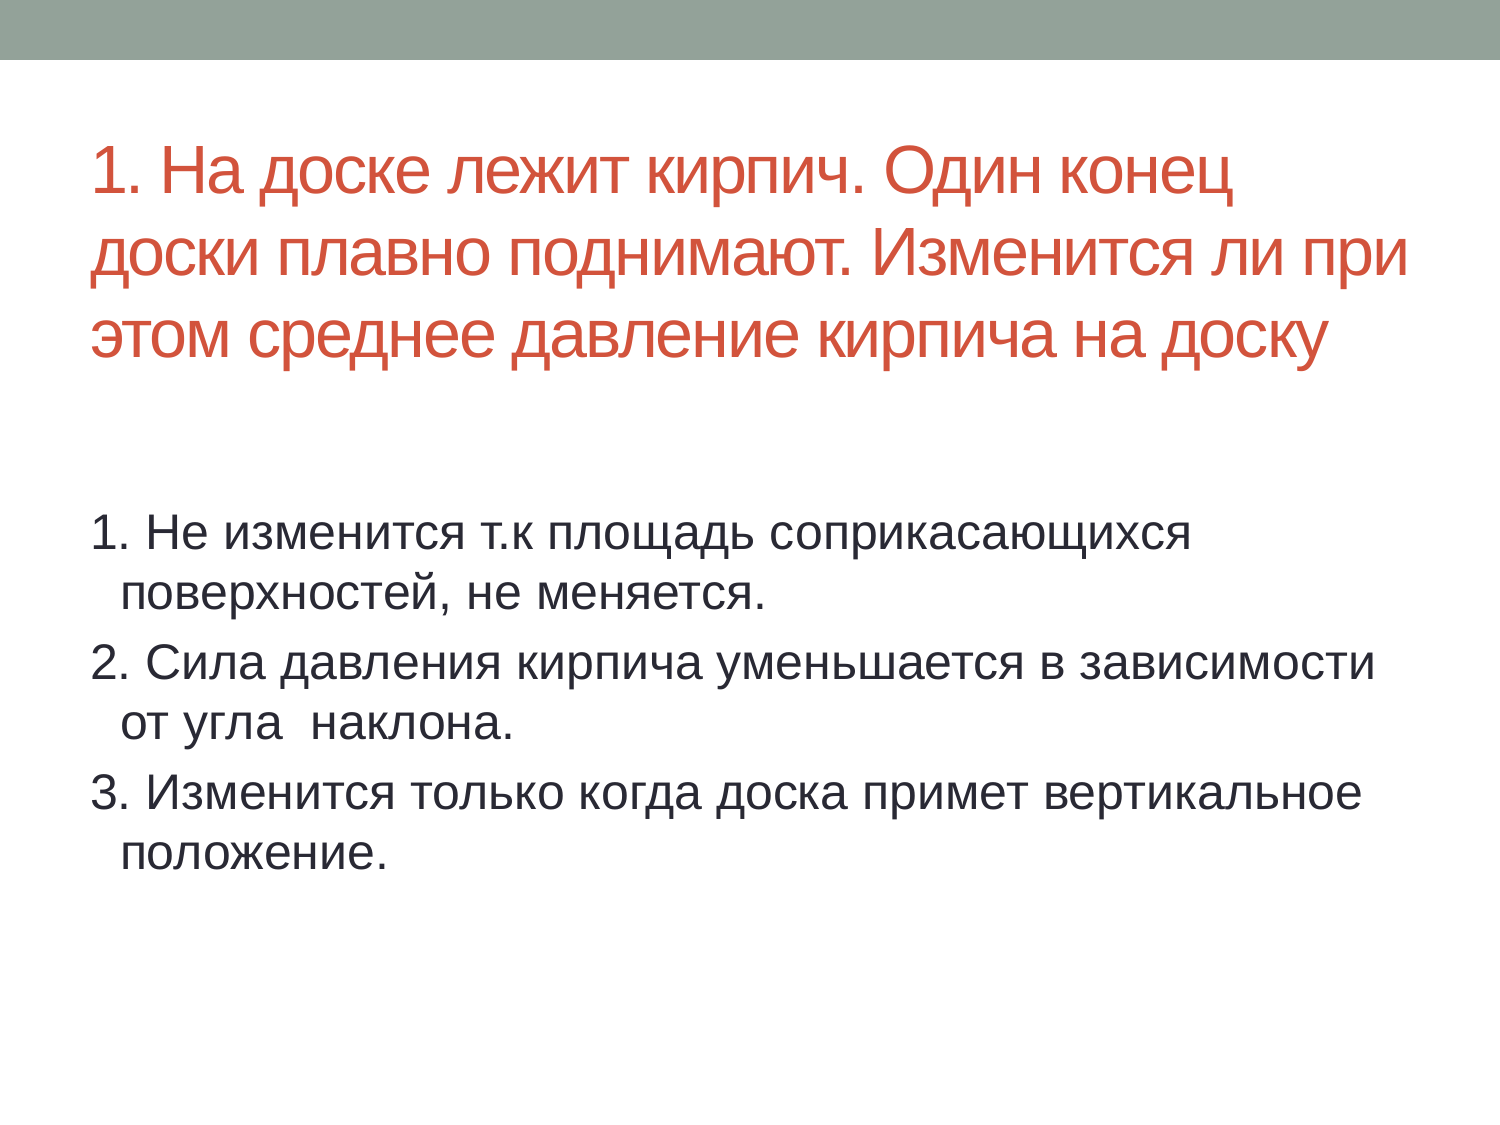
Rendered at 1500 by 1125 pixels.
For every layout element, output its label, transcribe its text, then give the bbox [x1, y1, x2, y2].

list 1. Не изменится т.к площадь соприкасающихся поверхностей, не меняется. 2. Сила давления кирпича уменьшается в зависимости от угла наклона. 3. Изменится только когда доска примет вертикальное положение. [75, 491, 1425, 1063]
title 1. На доске лежит кирпич. Один конец доски плавно поднимают. Изменится ли при этом среднее давление кирпича на доску [75, 87, 1425, 491]
